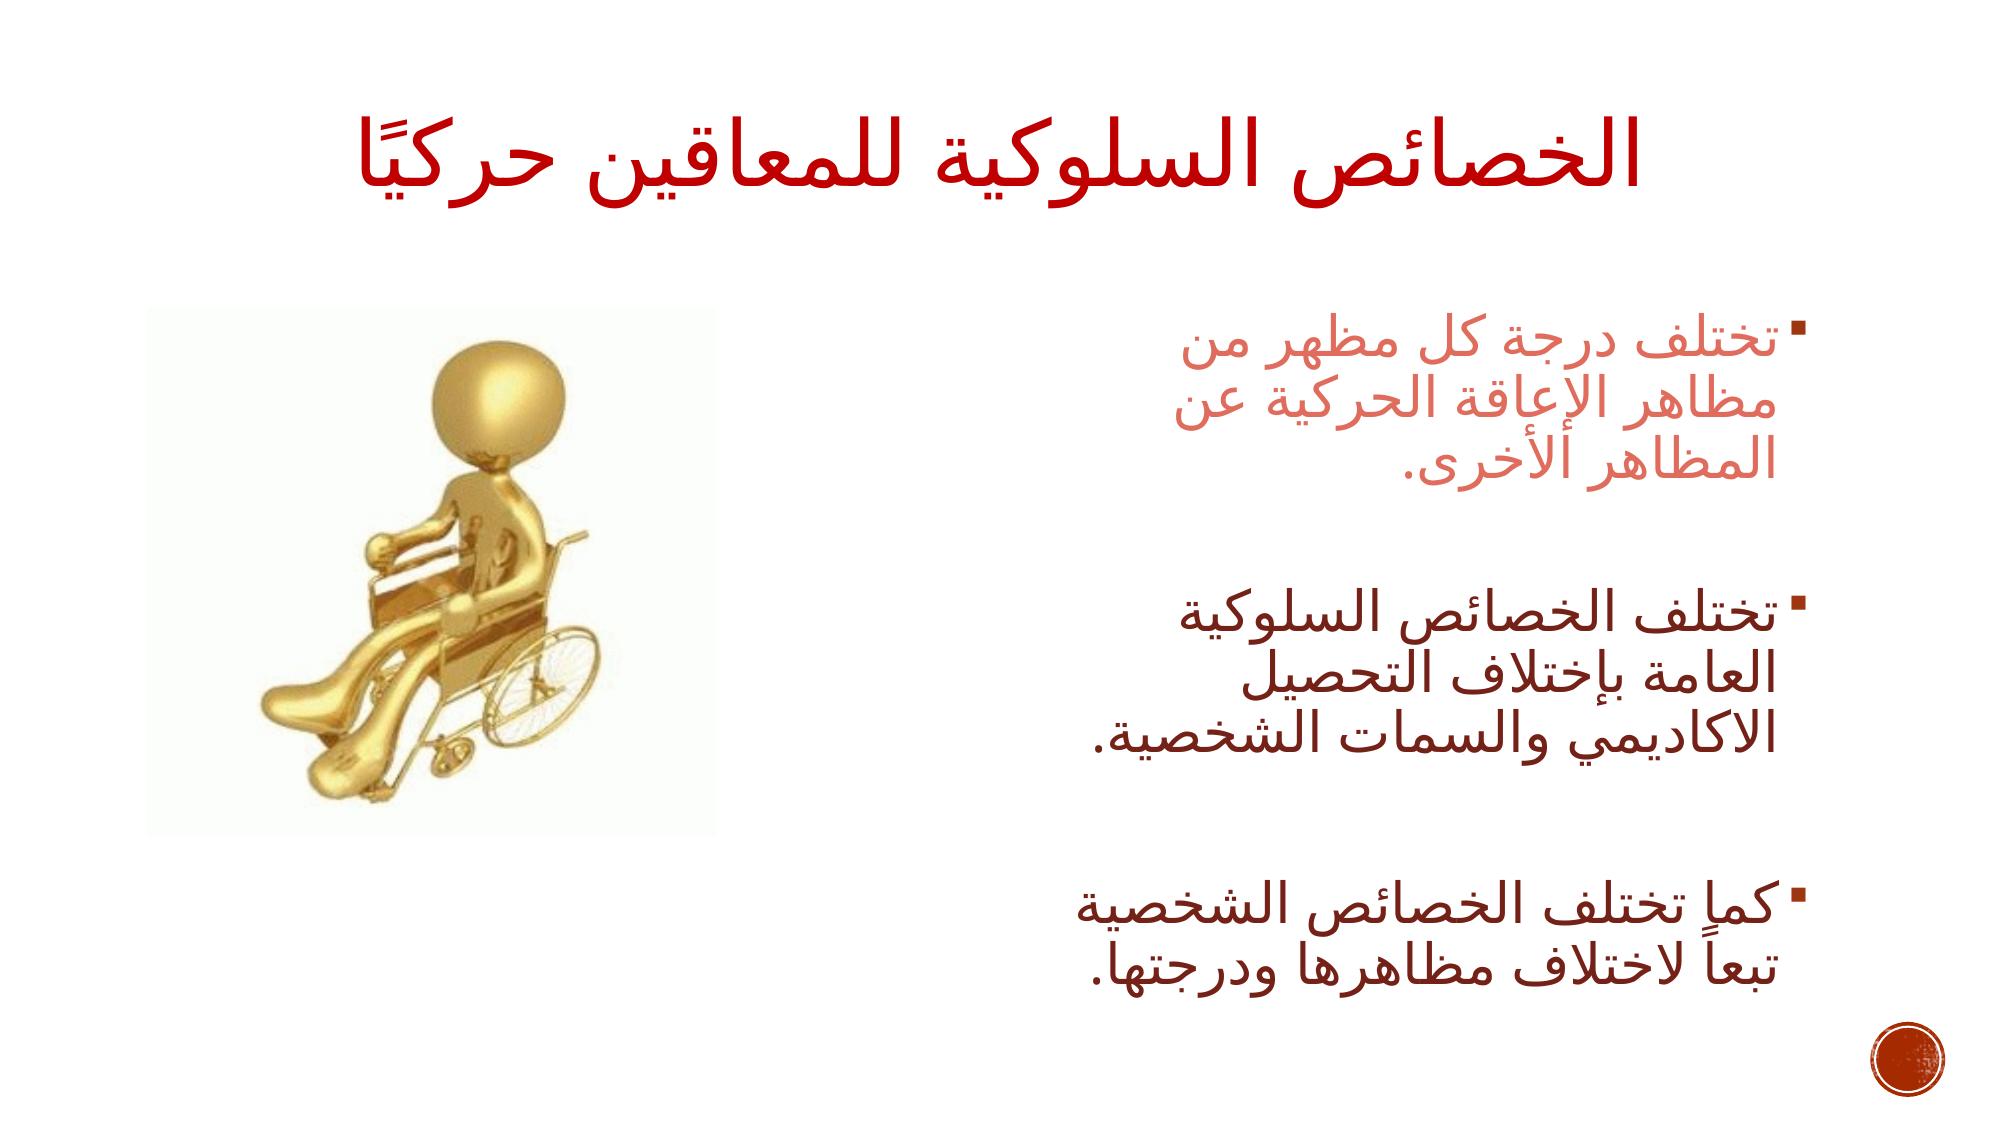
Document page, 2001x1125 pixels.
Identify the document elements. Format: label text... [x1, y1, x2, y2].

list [150, 310, 714, 835]
title الخصائص السلوكية للمعاقين حركيًا [175, 79, 1826, 344]
picture [147, 308, 716, 837]
list تختلف درجة كل مظهر من مظاهر الإعاقة الحركية عن المظاهر الأخرى. تختلف الخصائص السلوكية العامة بإختلاف التحصيل الاكاديمي والسمات الشخصية. كما تختلف الخصائص الشخصية تبعاً لاختلاف مظاهرها ودرجتها. [1043, 299, 1824, 1013]
